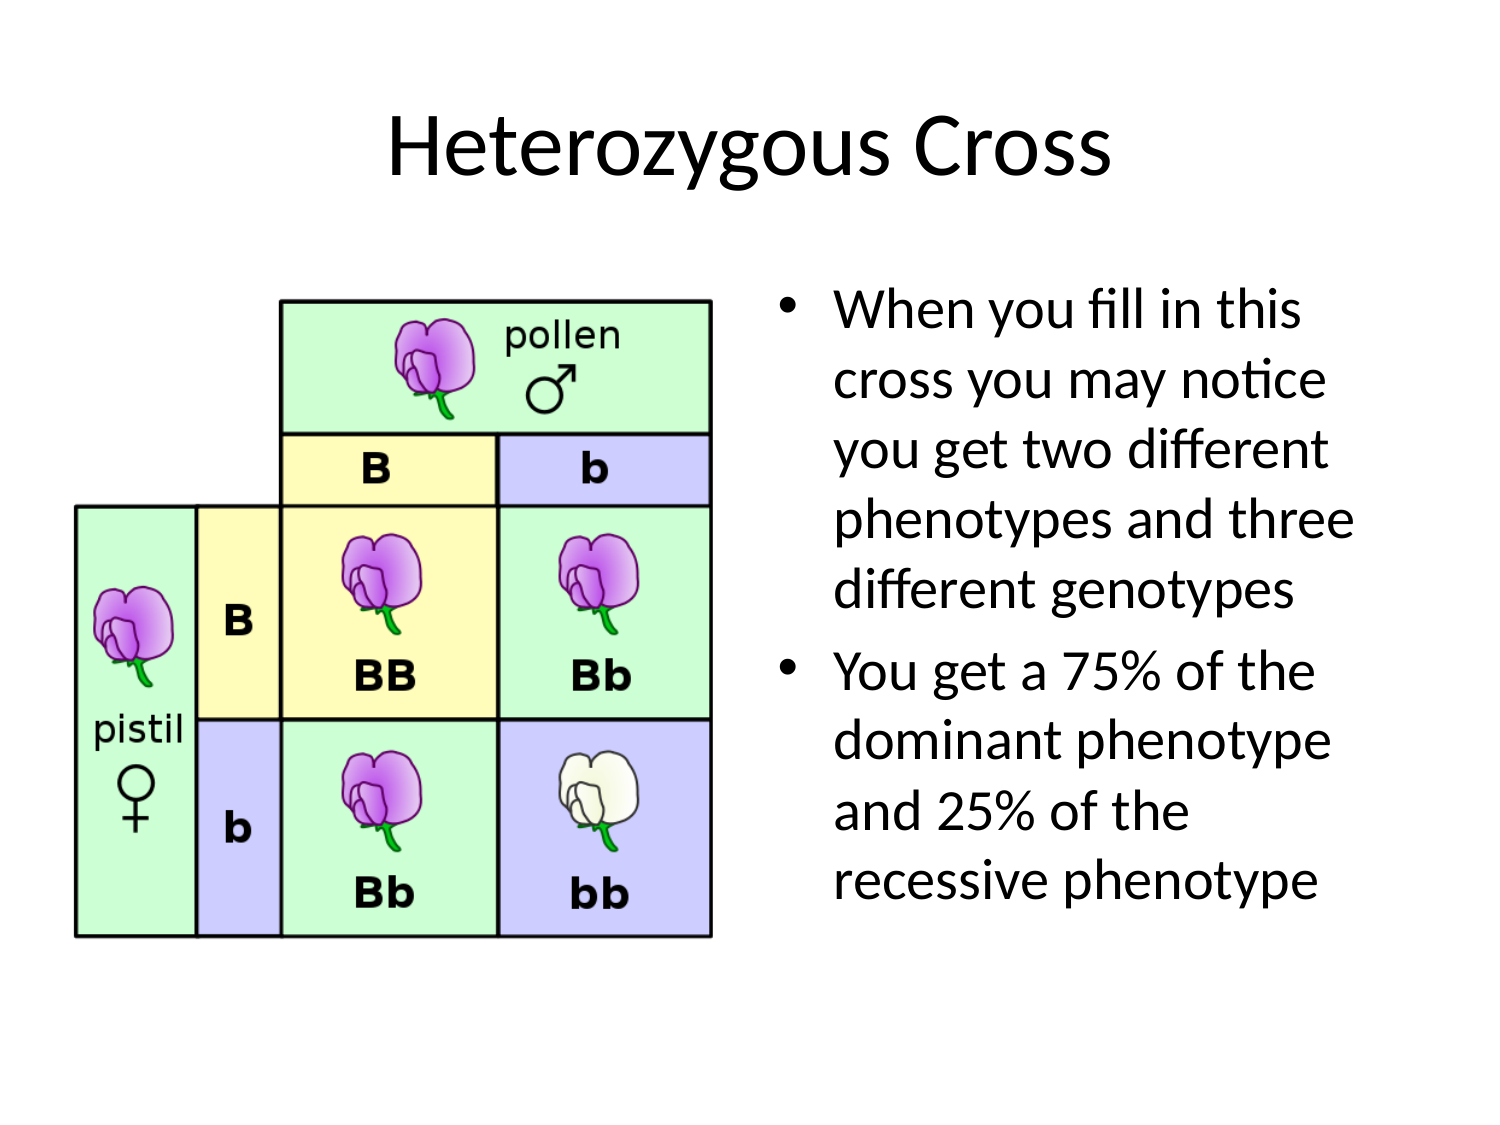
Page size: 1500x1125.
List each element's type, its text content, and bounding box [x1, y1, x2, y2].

title Heterozygous Cross [75, 45, 1425, 233]
list When you fill in this cross you may notice you get two different phenotypes and three different genotypes You get a 75% of the dominant phenotype and 25% of the recessive phenotype [762, 262, 1425, 1005]
picture [62, 287, 726, 951]
